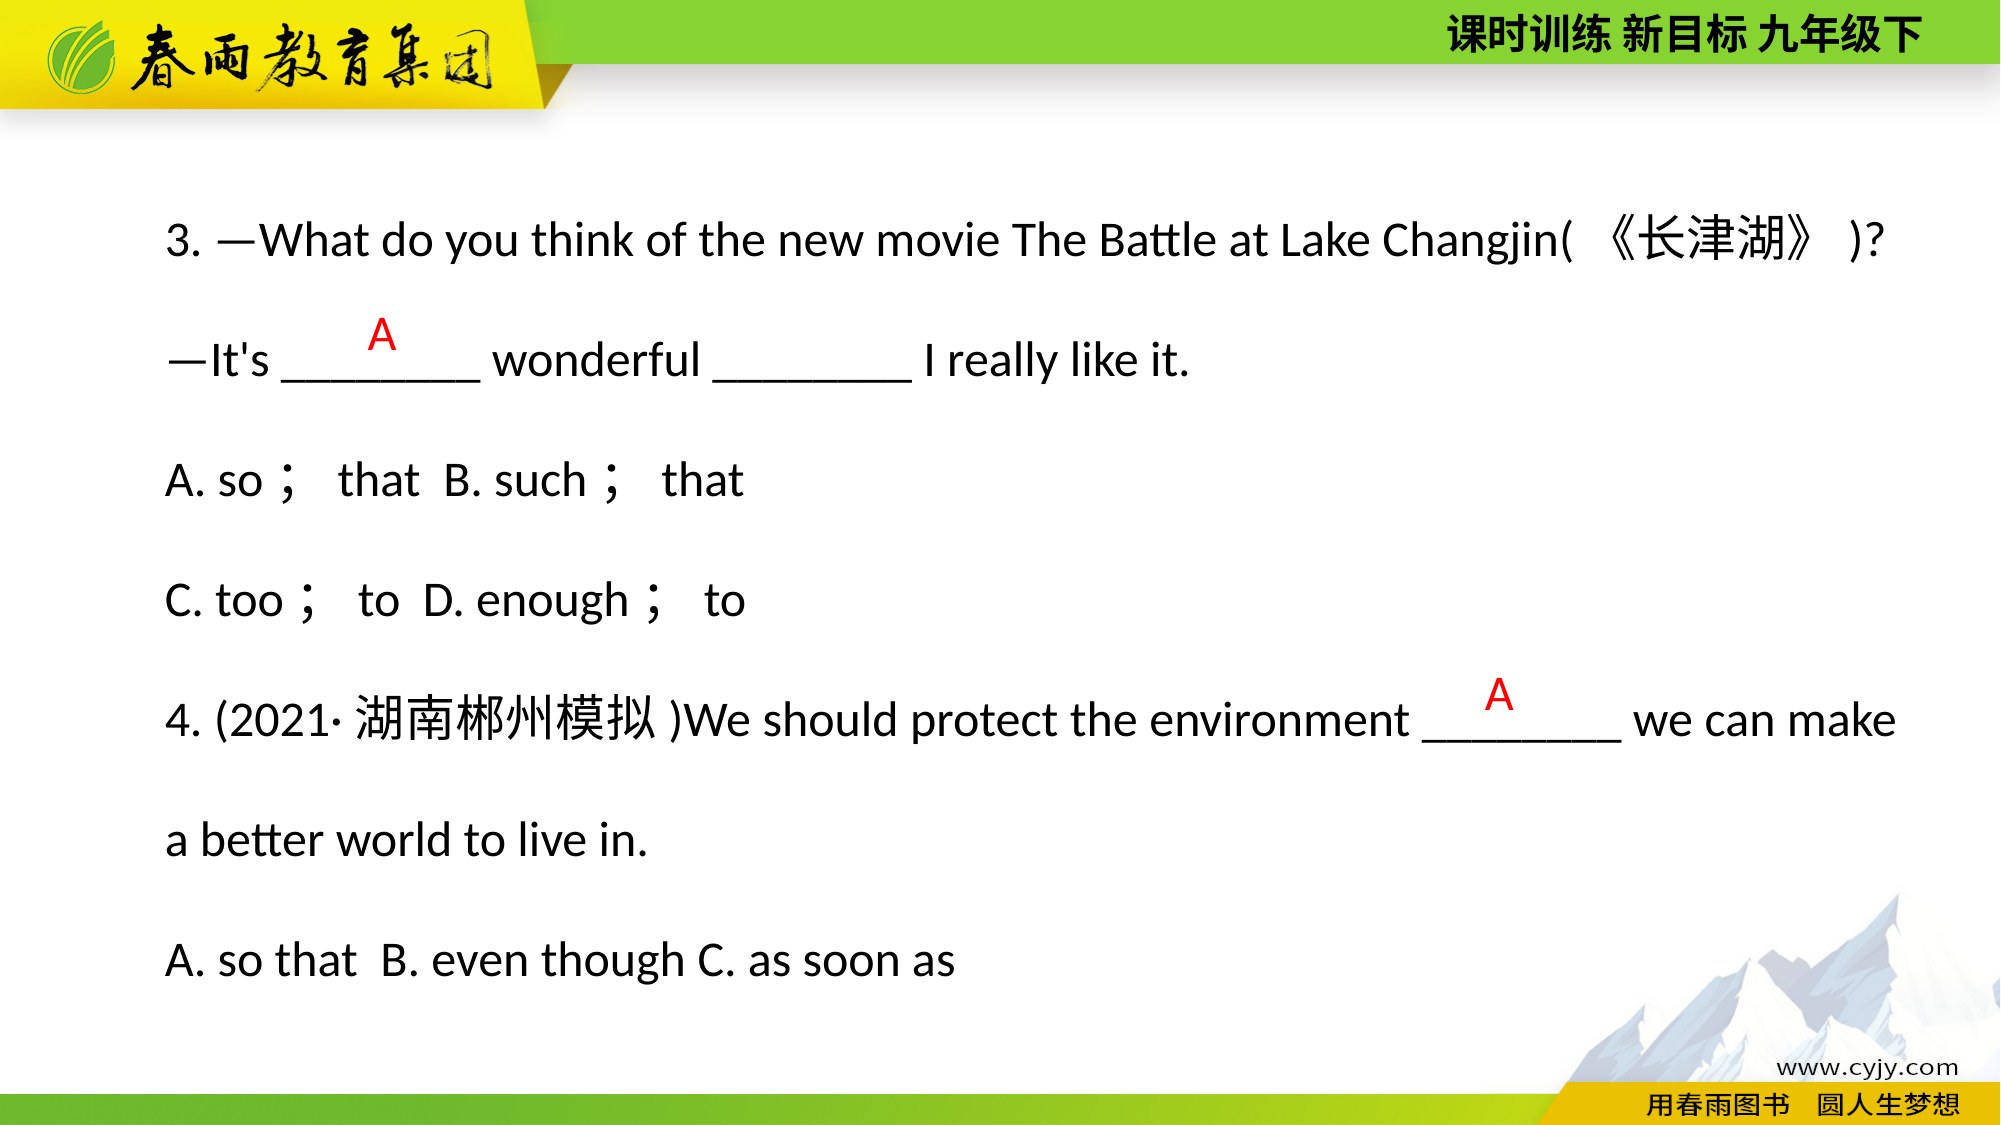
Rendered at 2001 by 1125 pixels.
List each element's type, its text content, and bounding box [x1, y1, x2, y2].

text_box 3. —What do you think of the new movie The Battle at Lake Changjin(《长津湖》)? —It's ________ wonderful ________ I really like it. A. so；that B. such；that C. too；to D. enough；to 4. (2021·湖南郴州模拟)We should protect the environment ________ we can make a better world to live in. A. so that B. even though C. as soon as [149, 139, 1913, 994]
text_box A [1470, 653, 1529, 729]
text_box A [352, 293, 412, 369]
picture [0, 0, 2001, 1125]
